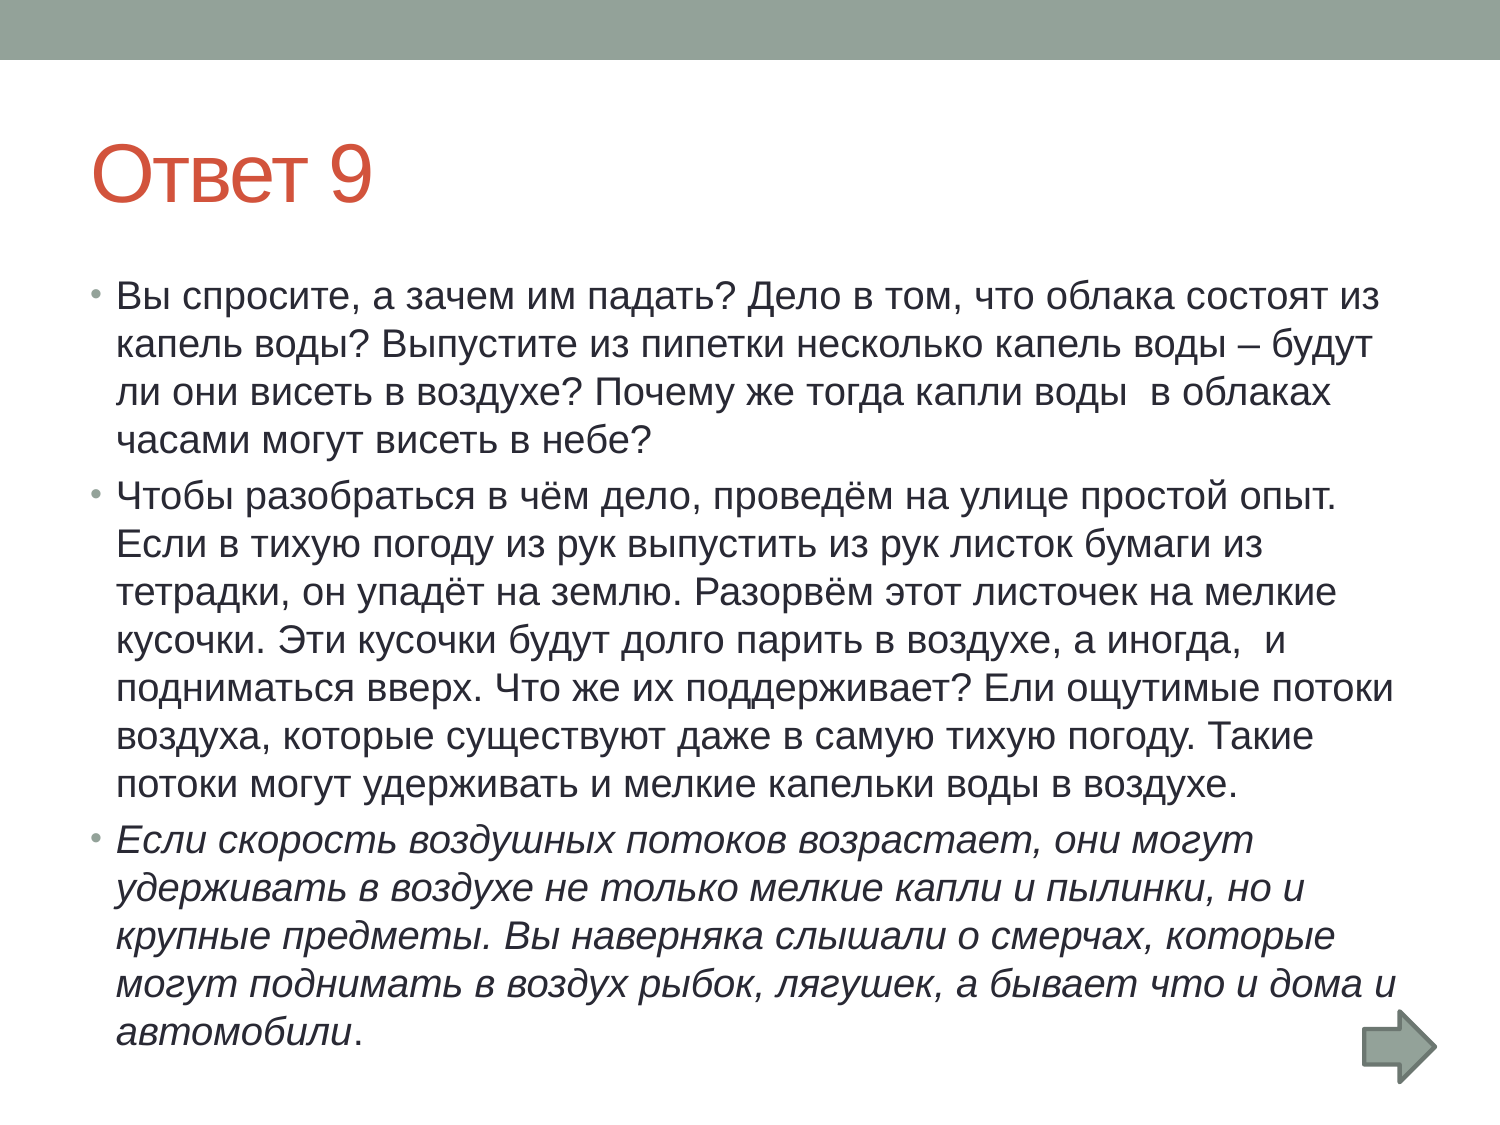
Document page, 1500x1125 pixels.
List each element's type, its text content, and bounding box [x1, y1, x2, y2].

text_box [1362, 1009, 1438, 1085]
title Ответ 9 [75, 87, 1425, 250]
list Вы спросите, а зачем им падать? Дело в том, что облака состоят из капель воды? Выпустите из пипетки несколько капель воды – будут ли они висеть в воздухе? Почему же тогда капли воды в облаках часами могут висеть в небе? Чтобы разобраться в чём дело, проведём на улице простой опыт. Если в тихую погоду из рук выпустить из рук листок бумаги из тетрадки, он упадёт на землю. Разорвём этот листочек на мелкие кусочки. Эти кусочки будут долго парить в воздухе, а иногда, и подниматься вверх. Что же их поддерживает? Ели ощутимые потоки воздуха, которые существуют даже в самую тихую погоду. Такие потоки могут удерживать и мелкие капельки воды в воздухе. Если скорость воздушных потоков возрастает, они могут удерживать в воздухе не только мелкие капли и пылинки, но и крупные предметы. Вы наверняка слышали о смерчах, которые могут поднимать в воздух рыбок, лягушек, а бывает что и дома и автомобили. [75, 262, 1425, 1063]
